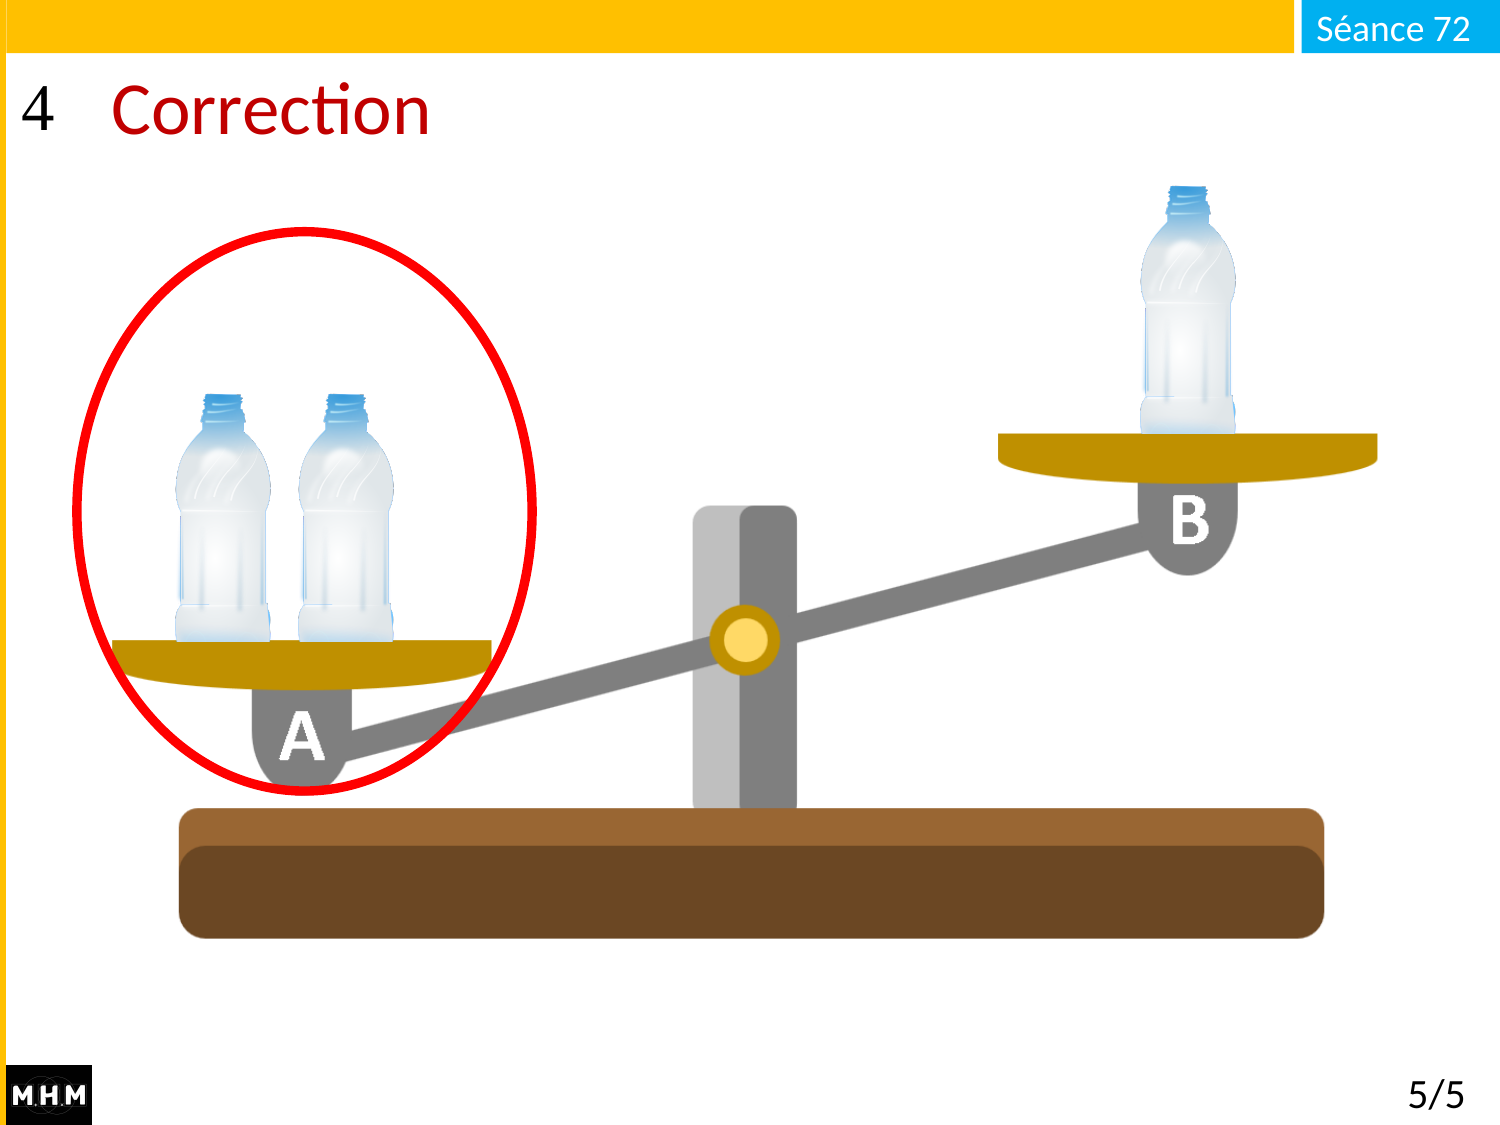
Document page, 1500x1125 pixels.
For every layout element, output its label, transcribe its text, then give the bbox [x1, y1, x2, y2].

text_box [102, 642, 109, 657]
list 5/5 [1373, 1064, 1500, 1125]
text_box [102, 230, 513, 396]
picture [6, 1065, 92, 1125]
picture [78, 171, 1391, 947]
title Correction [96, 60, 1391, 160]
